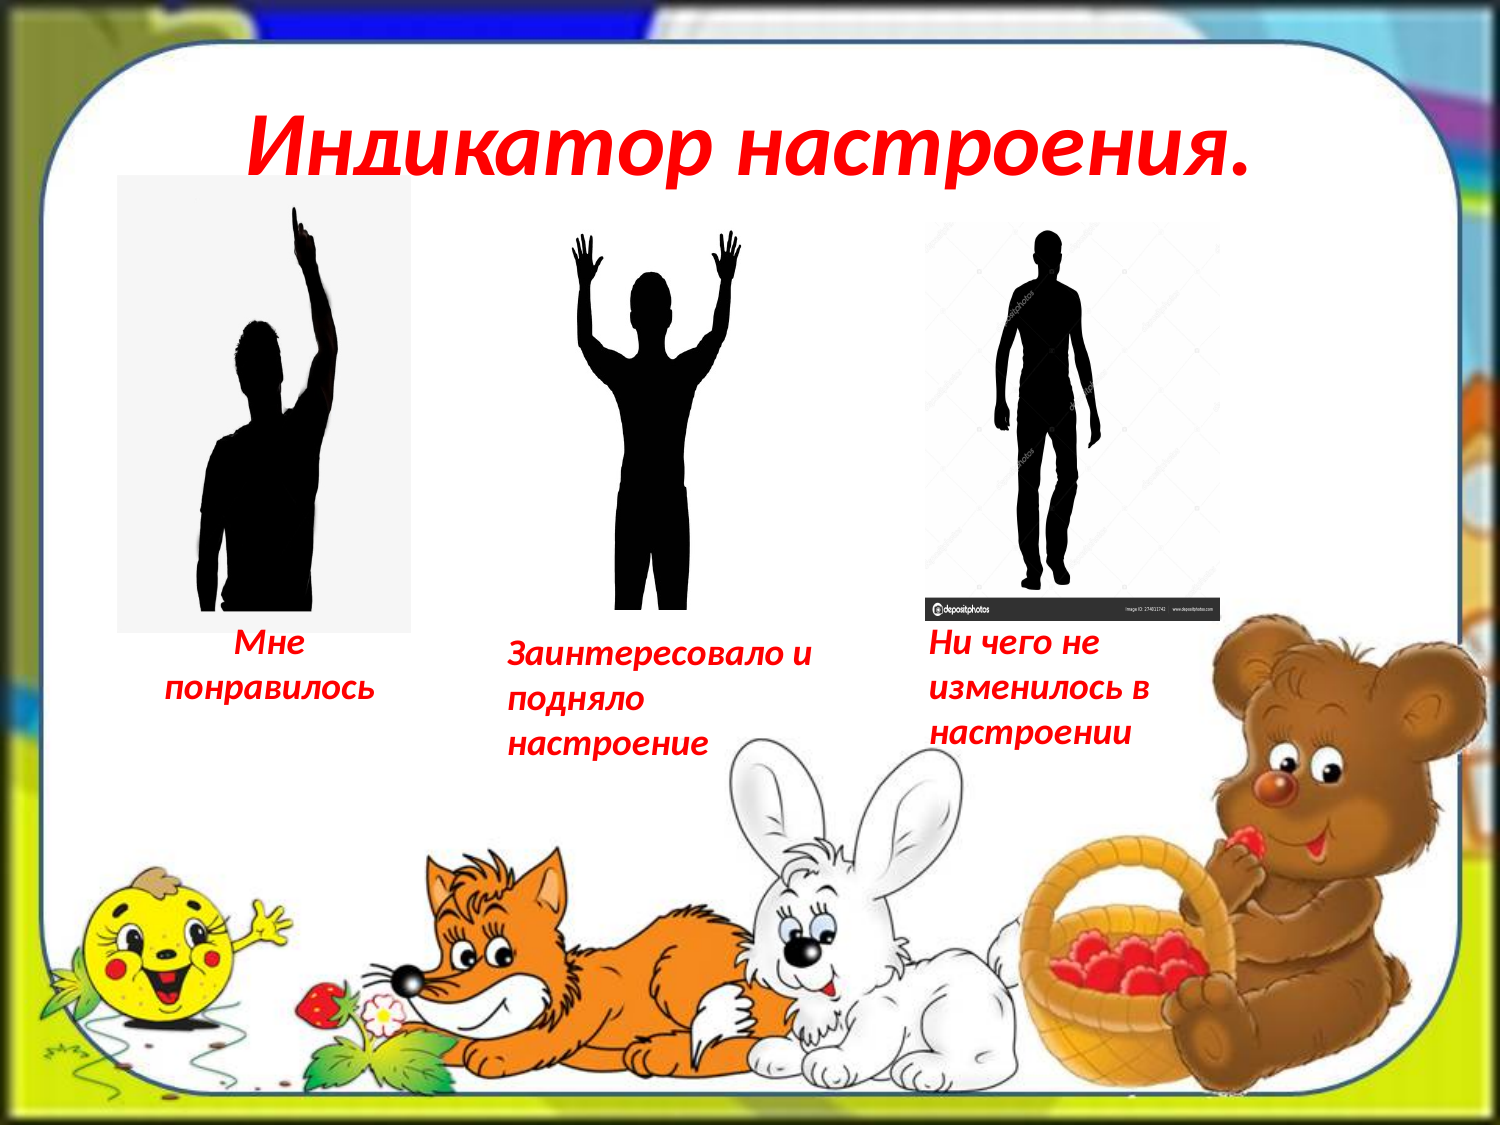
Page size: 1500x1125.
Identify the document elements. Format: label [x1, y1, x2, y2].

picture [515, 222, 798, 610]
picture [925, 222, 1220, 622]
list [0, 0, 1500, 1125]
picture [116, 175, 411, 634]
